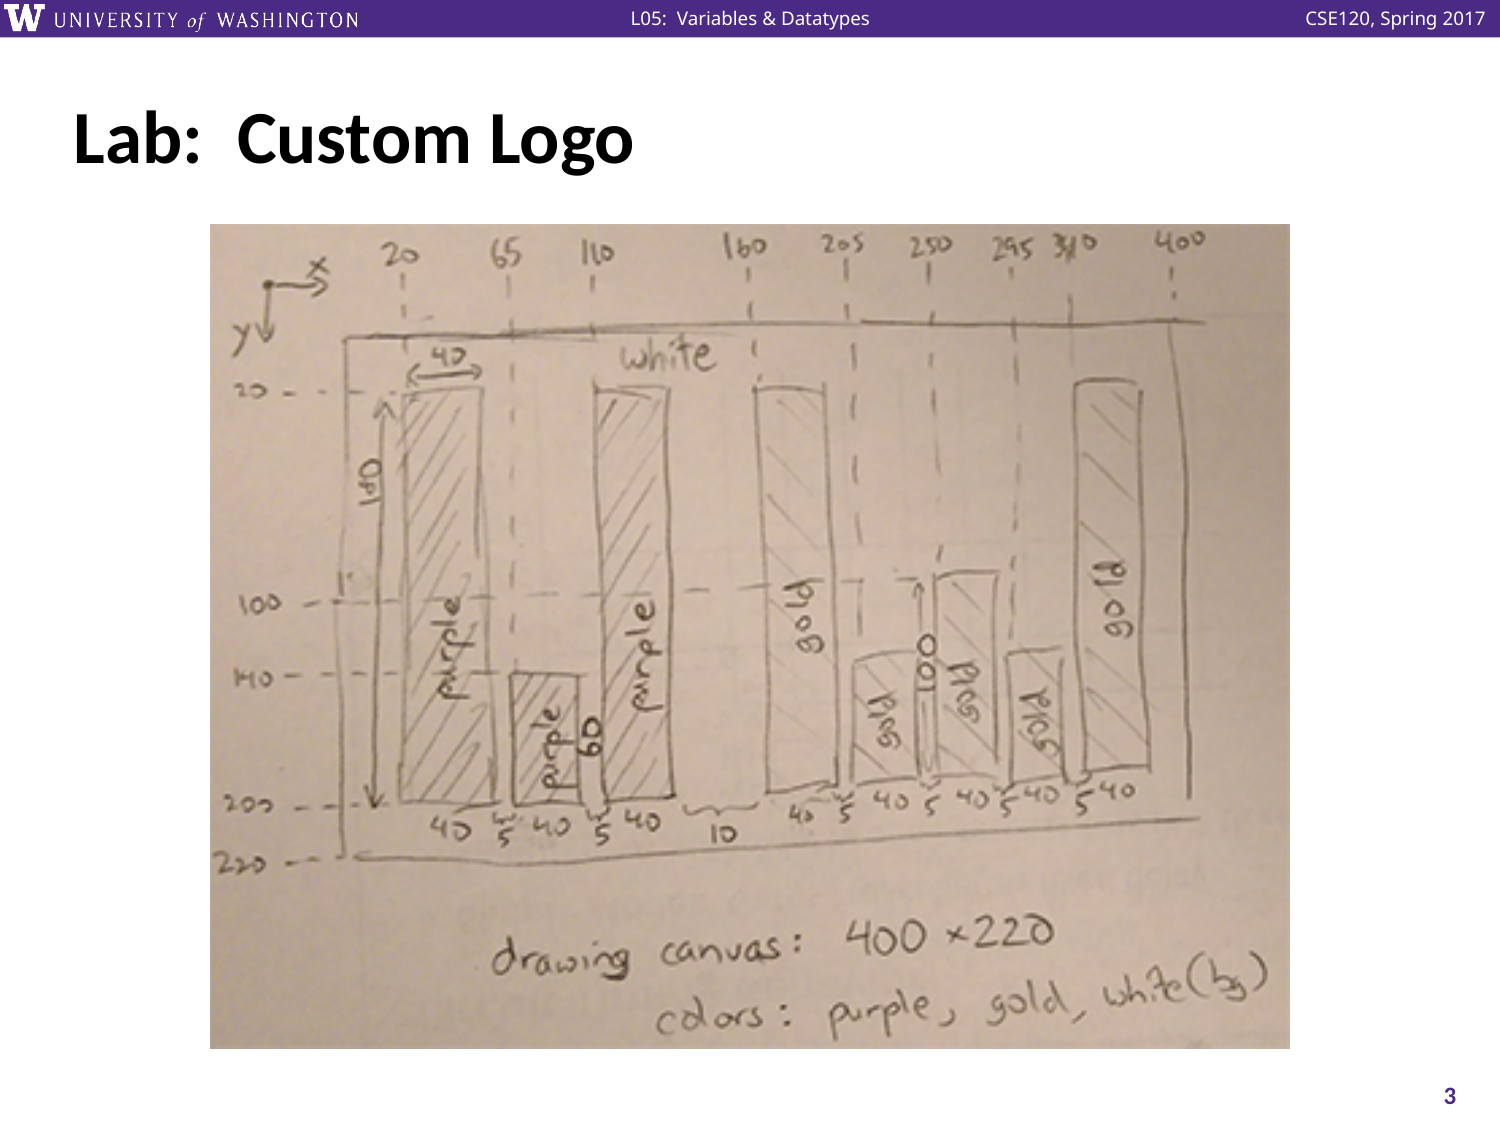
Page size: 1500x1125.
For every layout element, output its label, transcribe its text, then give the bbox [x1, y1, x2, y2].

title Lab: Custom Logo [58, 71, 1438, 197]
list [209, 224, 1291, 1049]
picture [4, 4, 358, 32]
slide_number 3 [1400, 1065, 1500, 1125]
